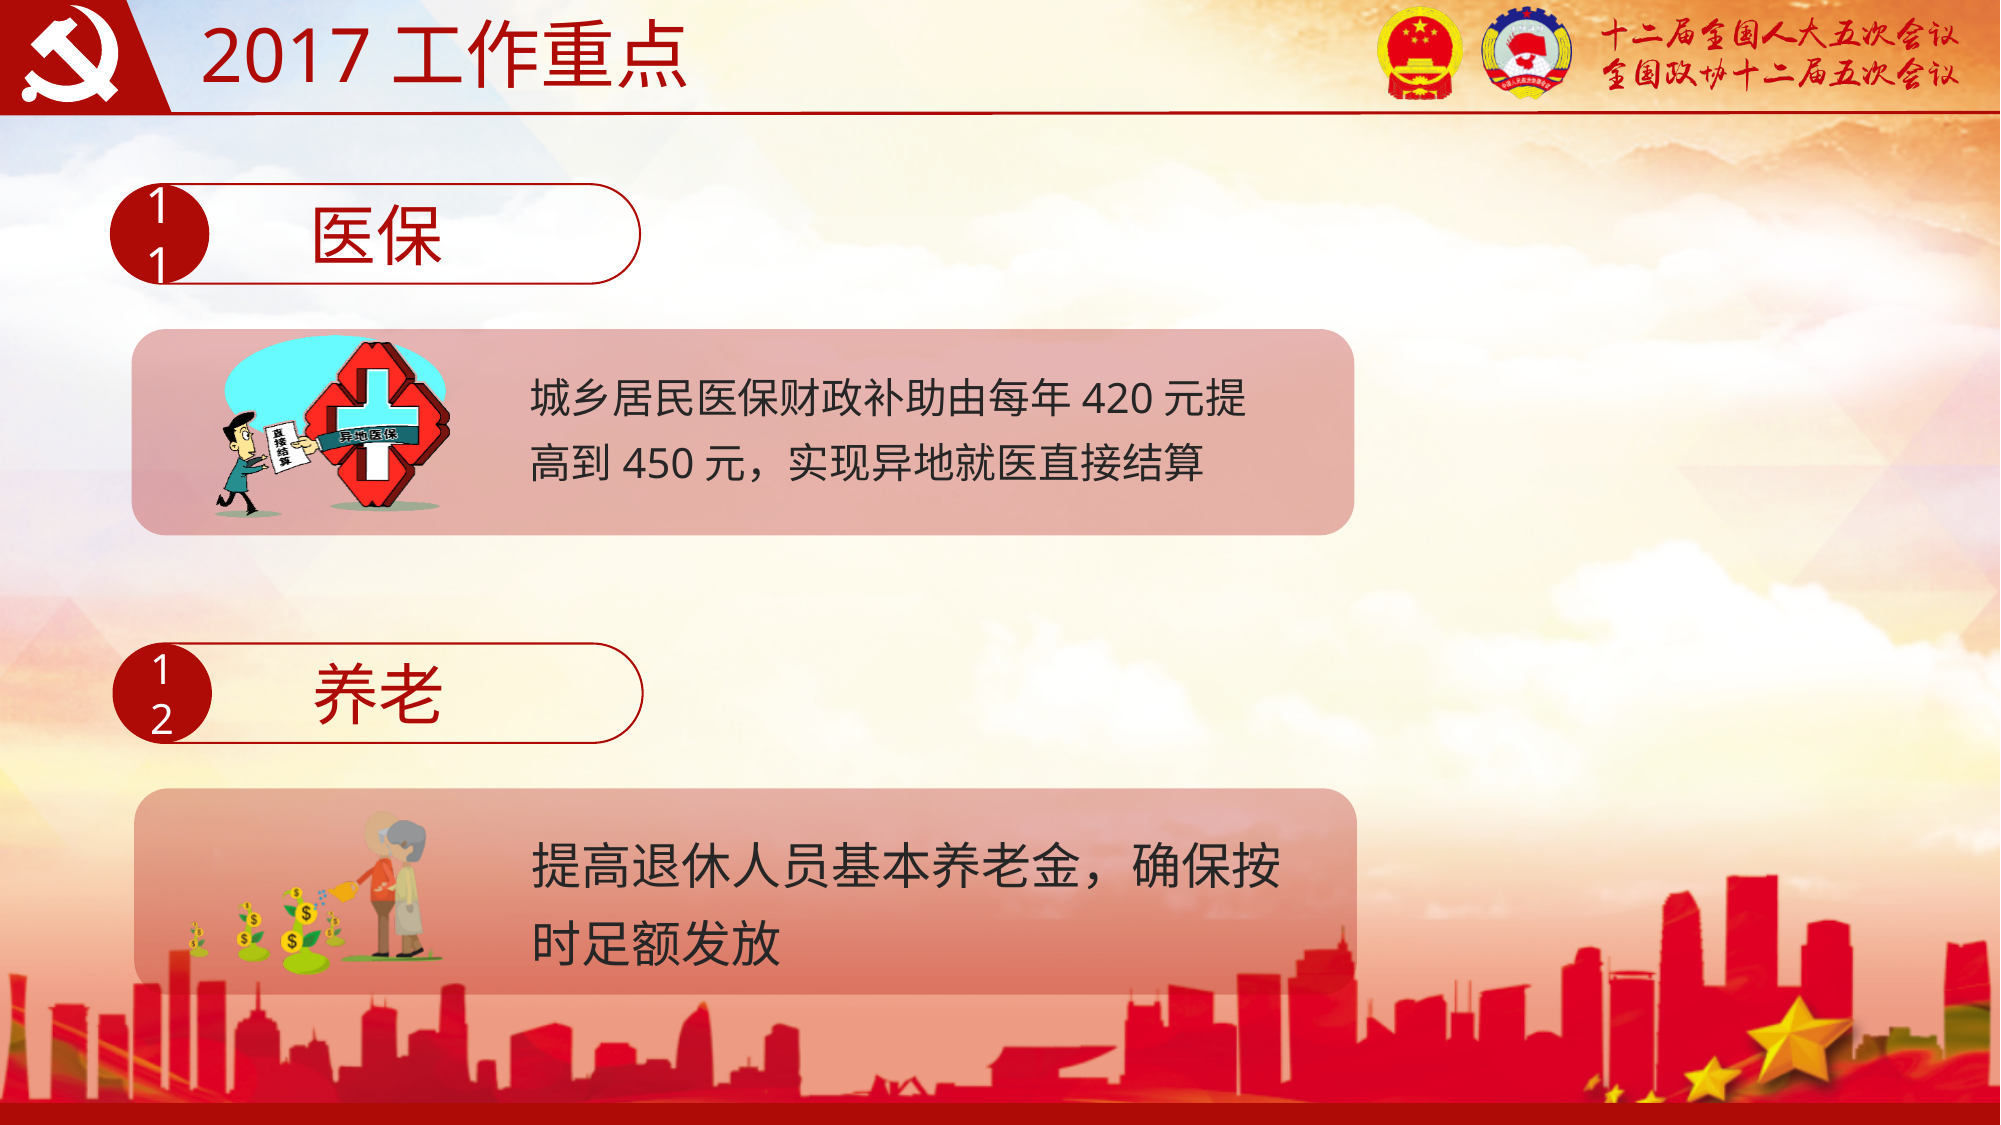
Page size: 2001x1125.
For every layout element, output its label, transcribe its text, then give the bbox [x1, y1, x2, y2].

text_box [0, 0, 173, 114]
text_box 2017工作重点 [186, 0, 841, 105]
text_box [0, 1102, 2000, 1125]
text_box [112, 643, 643, 743]
picture [0, 115, 2000, 1102]
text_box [131, 322, 1355, 536]
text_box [1377, 5, 1995, 100]
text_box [109, 184, 641, 284]
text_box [134, 788, 1357, 995]
picture [173, 0, 2000, 112]
